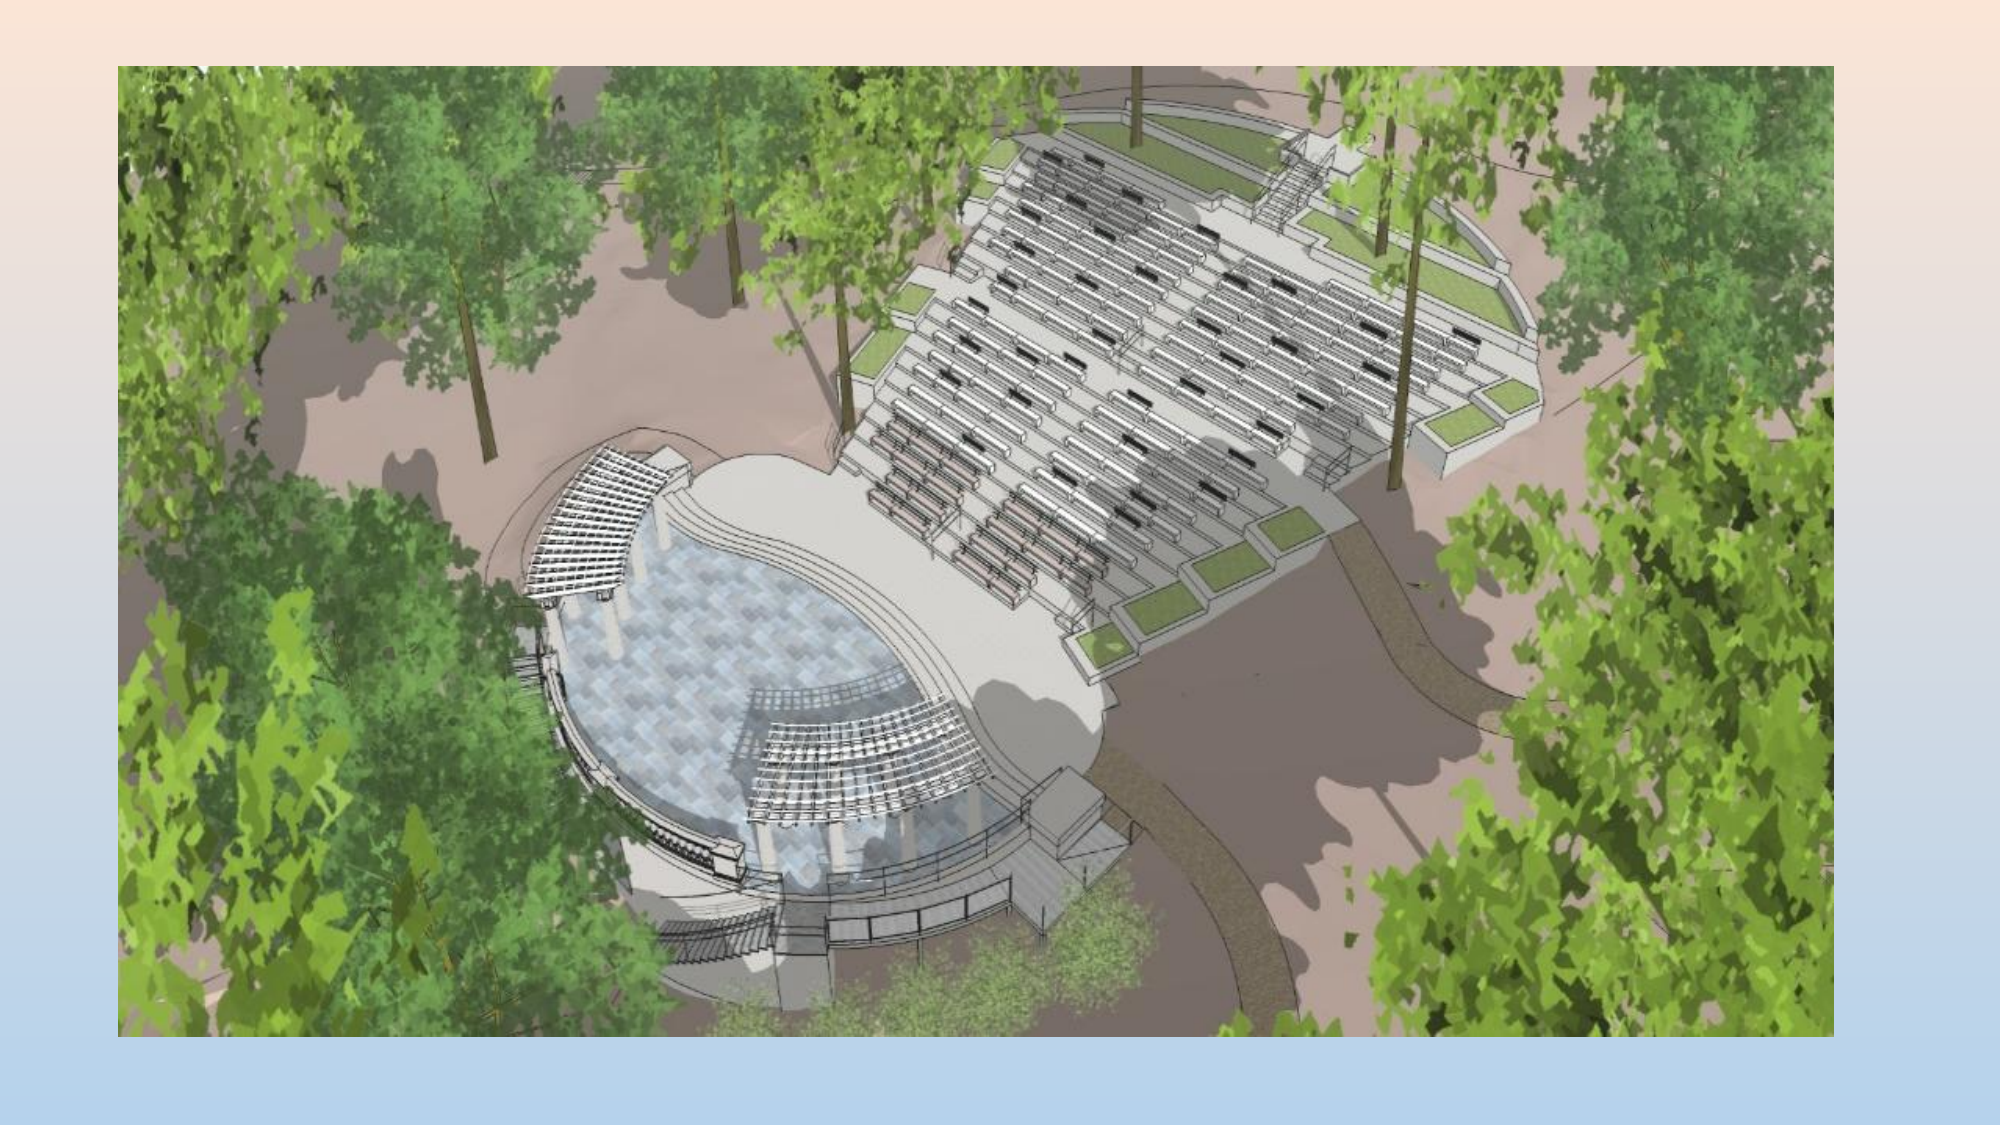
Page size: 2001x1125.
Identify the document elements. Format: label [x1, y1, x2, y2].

list [118, 66, 1834, 1037]
